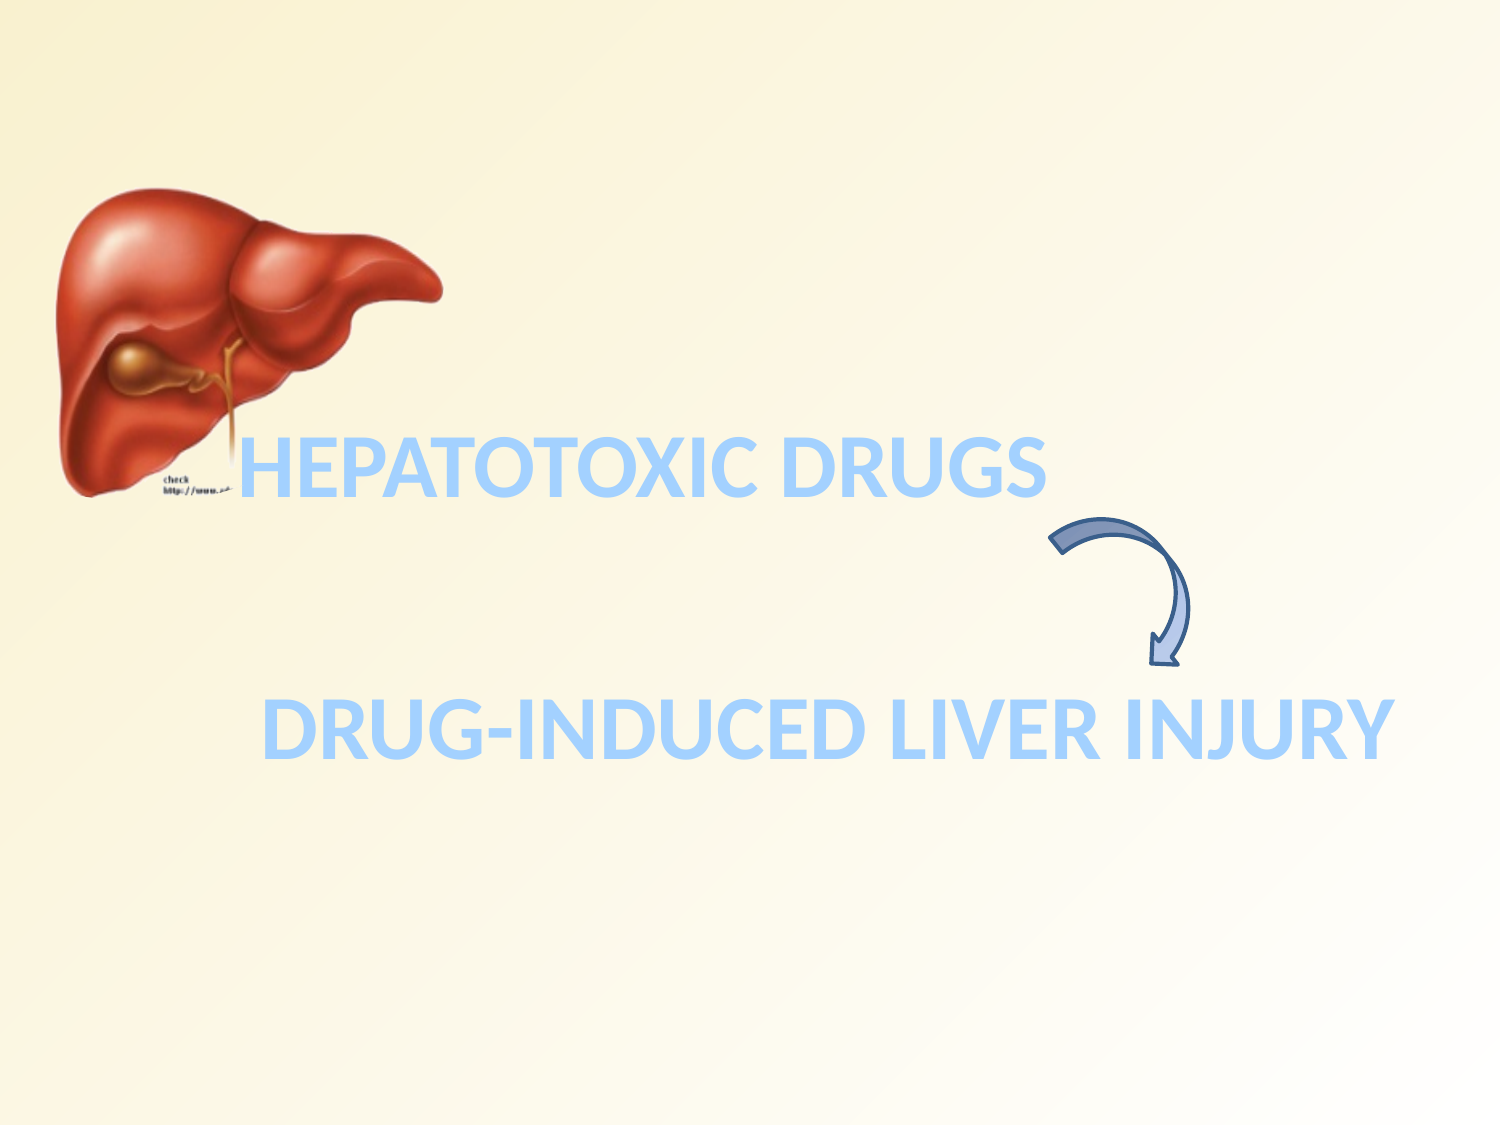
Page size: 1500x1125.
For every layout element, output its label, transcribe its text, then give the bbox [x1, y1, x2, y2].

text_box HEPATOTOXIC DRUGS [124, 398, 1163, 524]
text_box DRUG-INDUCED LIVER INJURY [182, 660, 1475, 786]
text_box [1047, 517, 1191, 667]
picture [37, 174, 451, 508]
